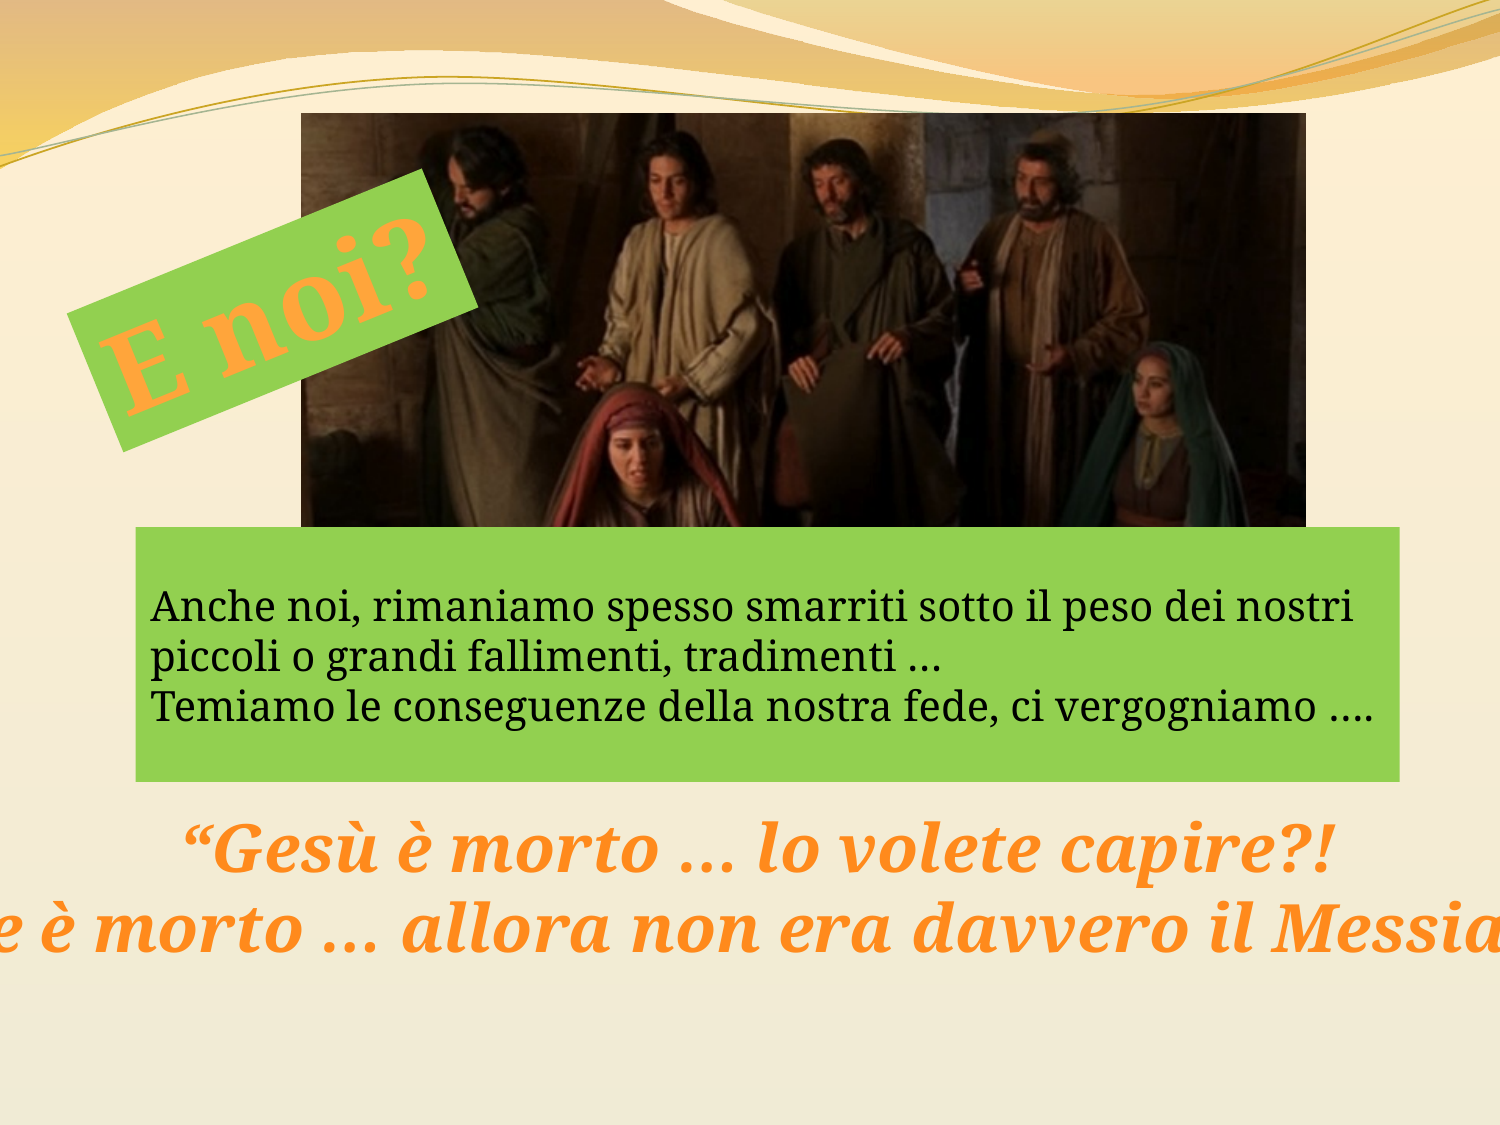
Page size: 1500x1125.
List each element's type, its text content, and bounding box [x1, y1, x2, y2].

text_box Anche noi, rimaniamo spesso smarriti sotto il peso dei nostri piccoli o grandi fallimenti, tradimenti … Temiamo le conseguenze della nostra fede, ci vergogniamo …. [135, 527, 1400, 782]
picture [300, 113, 1306, 751]
text_box “Gesù è morto … lo volete capire?! Se è morto … allora non era davvero il Messia!” [0, 798, 1500, 974]
text_box E noi? [66, 221, 293, 453]
